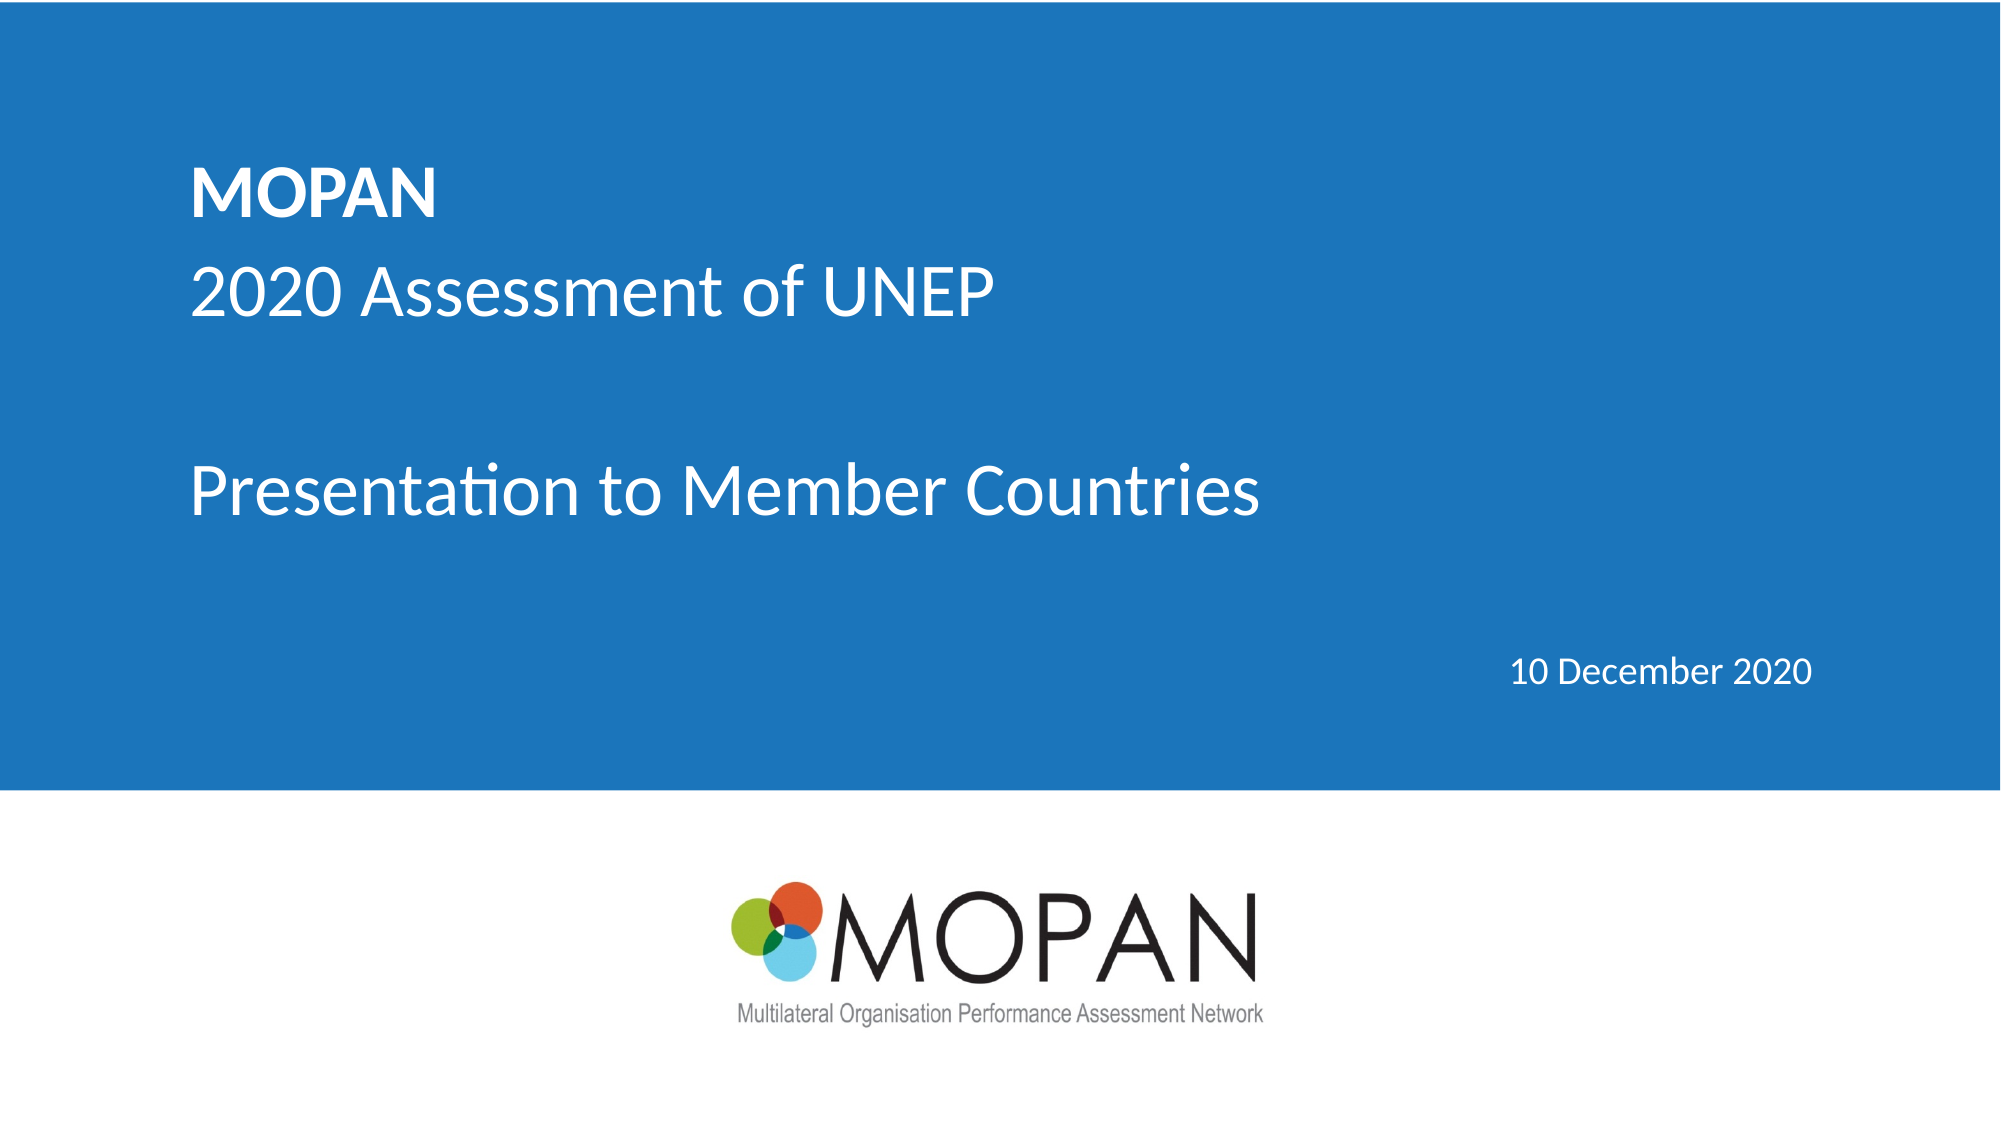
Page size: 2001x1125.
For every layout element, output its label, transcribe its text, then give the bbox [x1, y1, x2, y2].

subtitle 10 December 2020 [1291, 620, 1828, 718]
list MOPAN 2020 Assessment of UNEP Presentation to Member Countries [174, 134, 1933, 543]
picture [723, 875, 1277, 1033]
